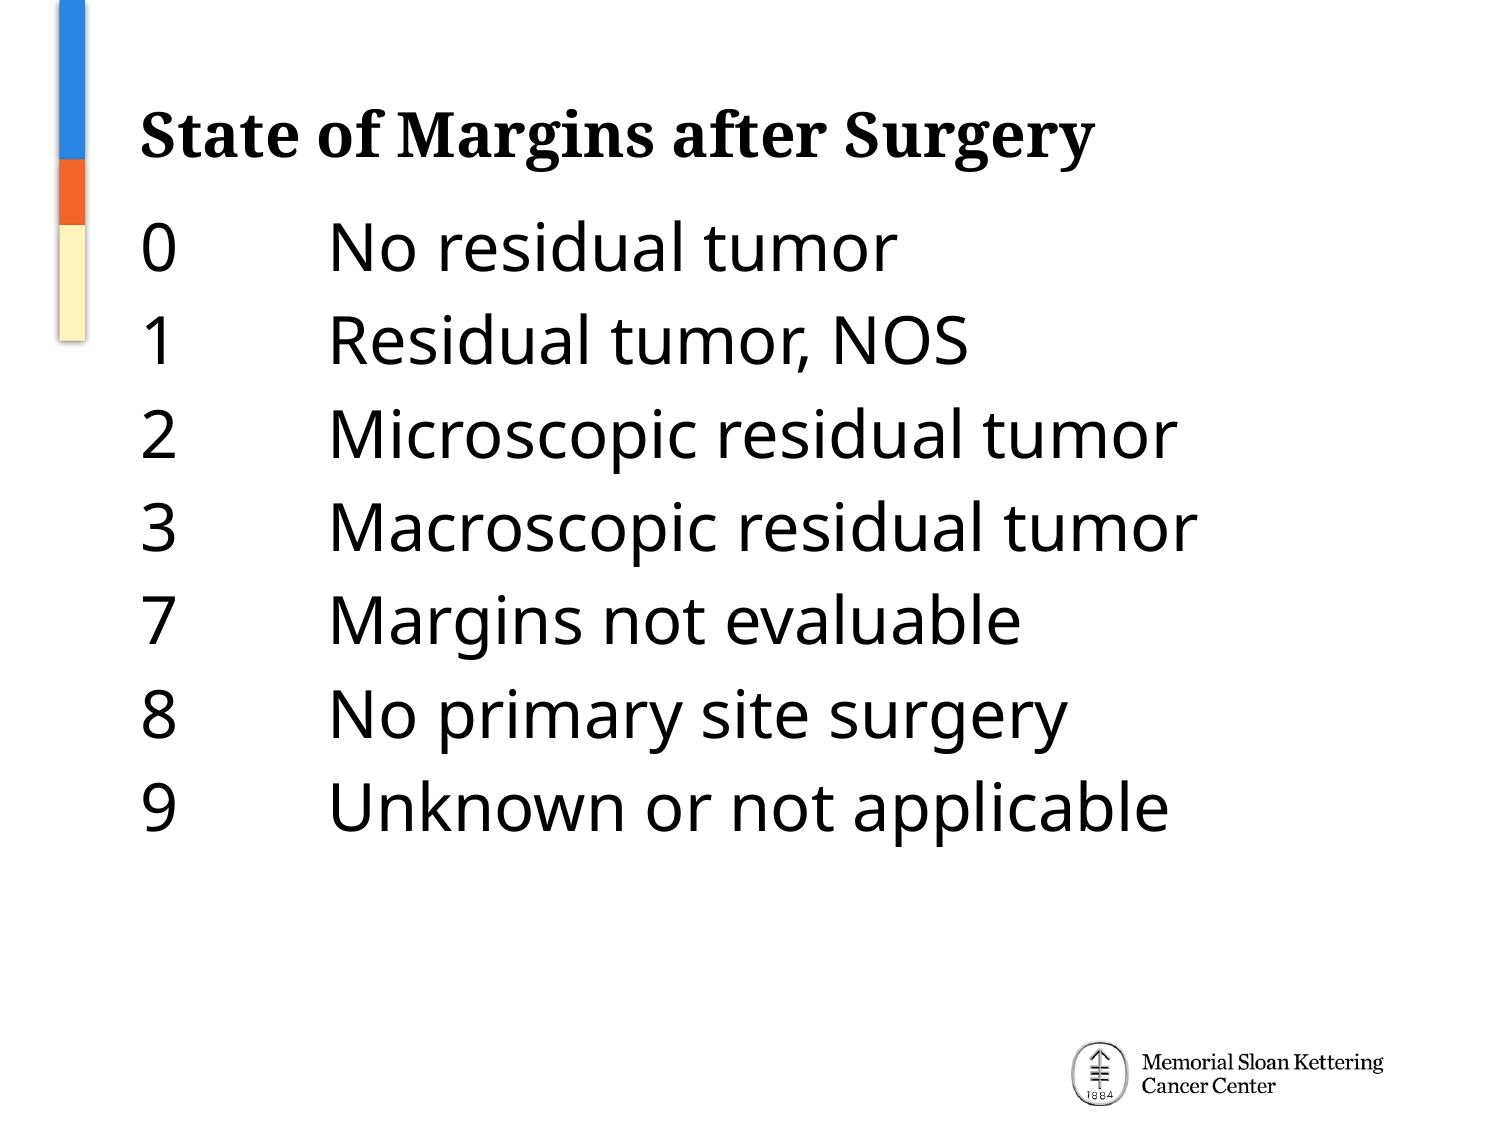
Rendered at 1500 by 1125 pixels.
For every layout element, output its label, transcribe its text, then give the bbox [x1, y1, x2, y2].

title State of Margins after Surgery [125, 48, 1386, 178]
list 0 No residual tumor 1 Residual tumor, NOS 2 Microscopic residual tumor 3 Macroscopic residual tumor 7 Margins not evaluable 8 No primary site surgery 9 Unknown or not applicable [125, 197, 1386, 940]
